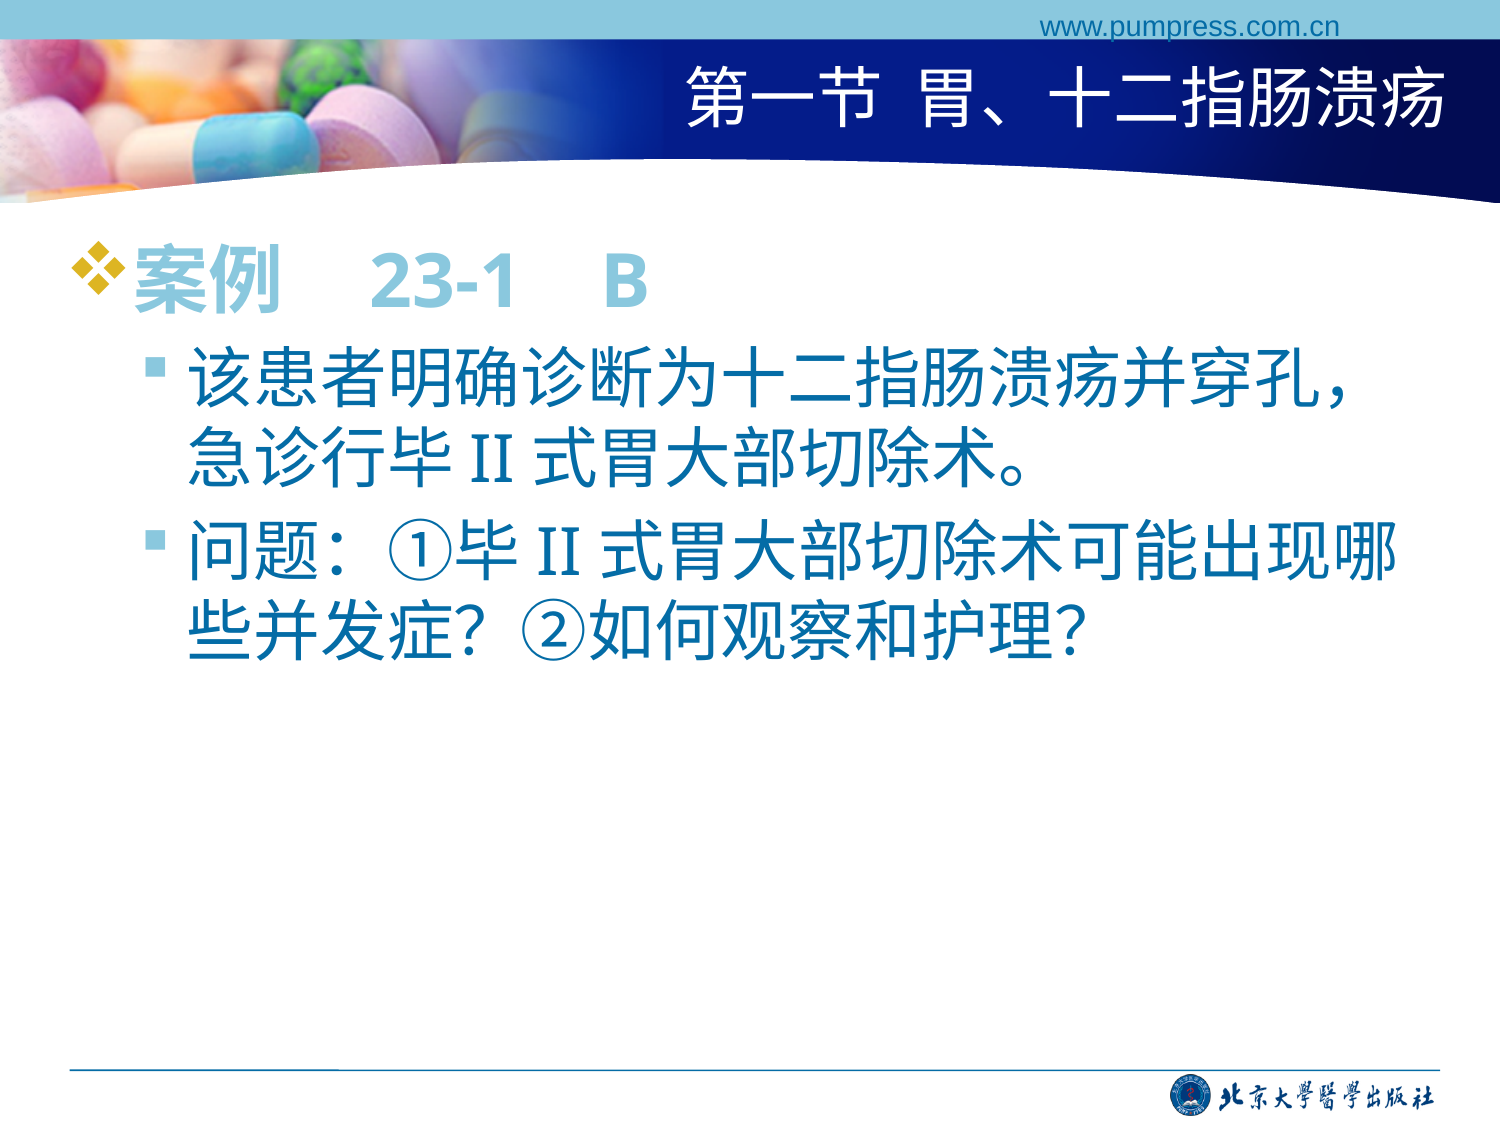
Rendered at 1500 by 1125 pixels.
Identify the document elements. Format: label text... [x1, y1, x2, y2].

slide_number www.pumpress.com.cn [1025, 0, 1463, 38]
picture [0, 40, 1500, 203]
picture [1170, 1074, 1436, 1118]
title 第一节 胃、十二指肠溃疡 [137, 49, 1463, 143]
list 案例 23-1 B 该患者明确诊断为十二指肠溃疡并穿孔，急诊行毕II式胃大部切除术。 问题：①毕II式胃大部切除术可能出现哪些并发症？②如何观察和护理？ [49, 224, 1463, 1026]
